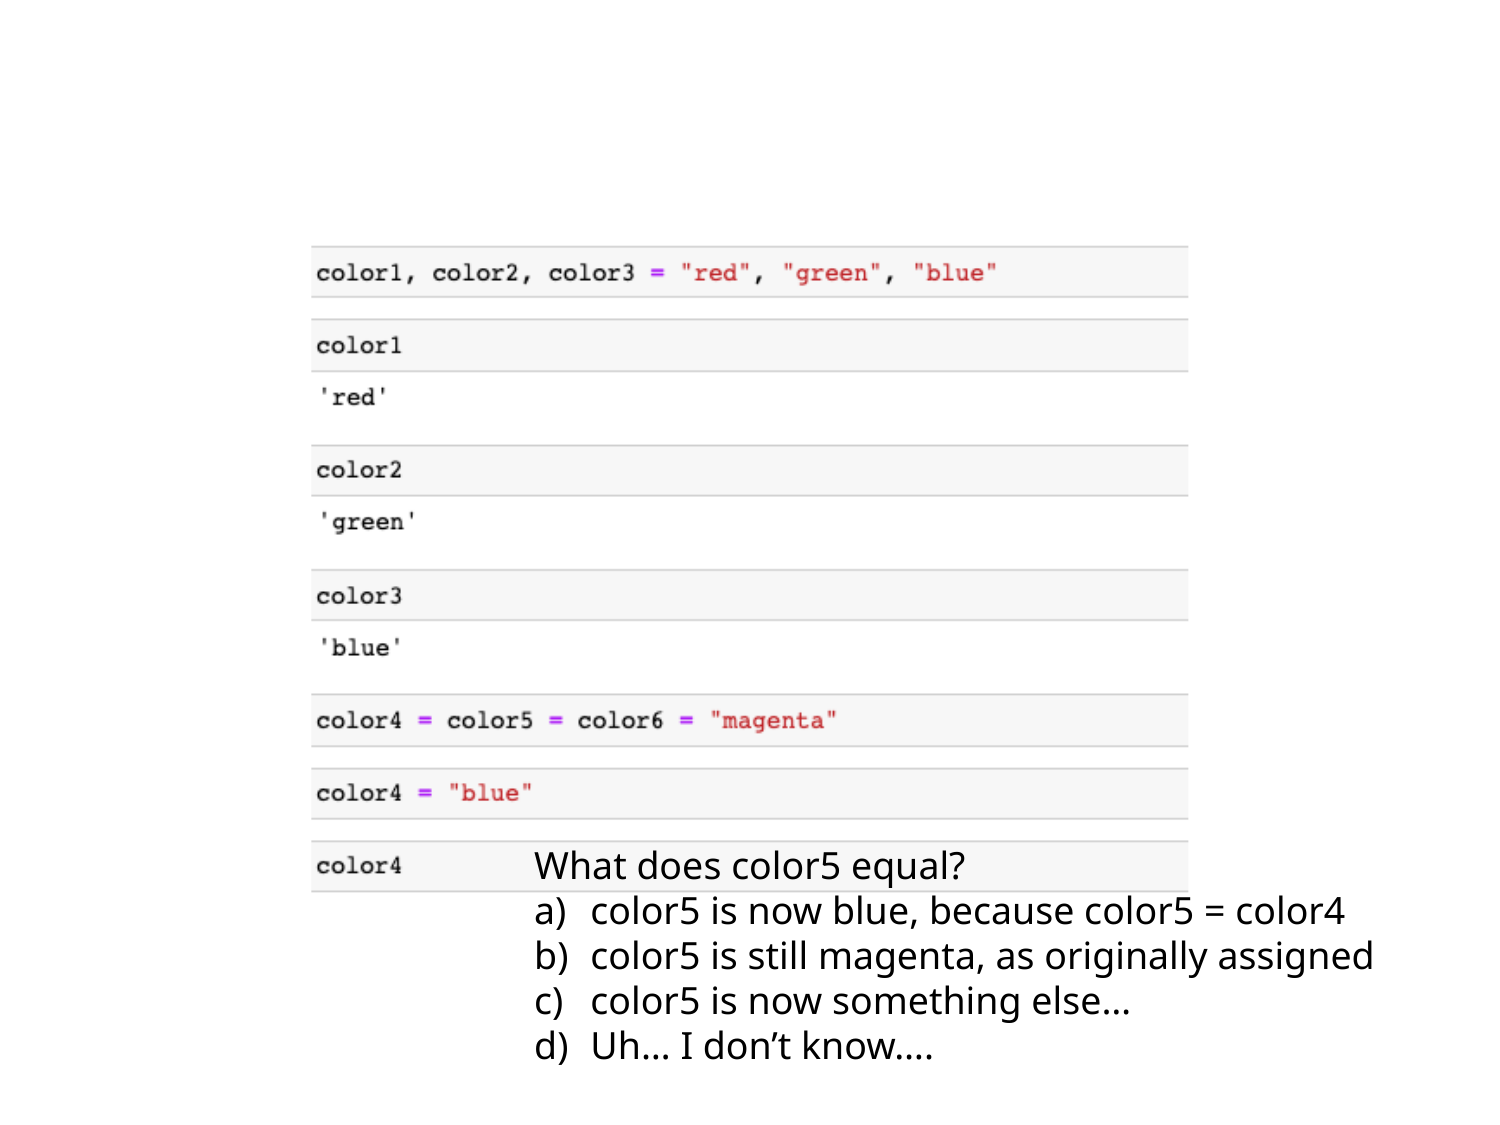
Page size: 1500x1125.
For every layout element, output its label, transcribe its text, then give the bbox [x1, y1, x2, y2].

picture [311, 229, 1189, 896]
text_box What does color5 equal? color5 is now blue, because color5 = color4 color5 is still magenta, as originally assigned color5 is now something else… Uh… I don’t know…. [519, 835, 1391, 1075]
